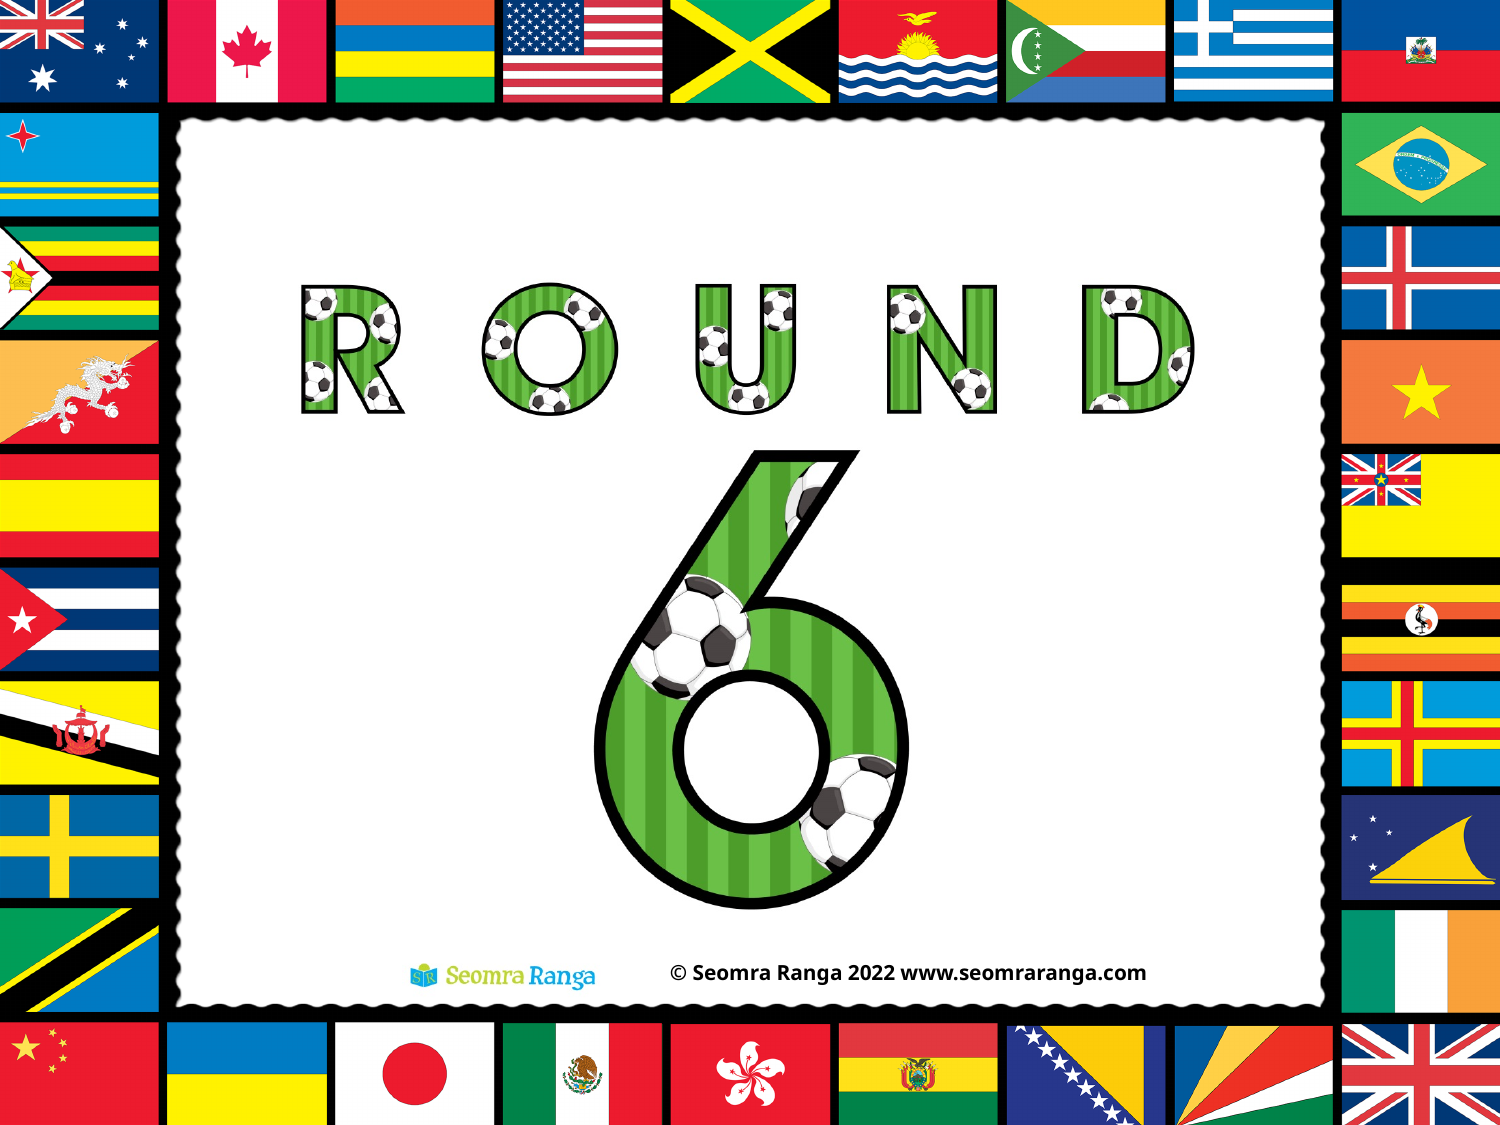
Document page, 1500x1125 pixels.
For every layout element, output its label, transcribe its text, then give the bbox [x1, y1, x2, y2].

picture [10, 122, 36, 150]
picture [0, 0, 1500, 1125]
text_box © Seomra Ranga 2022 www.seomraranga.com [631, 952, 1187, 993]
